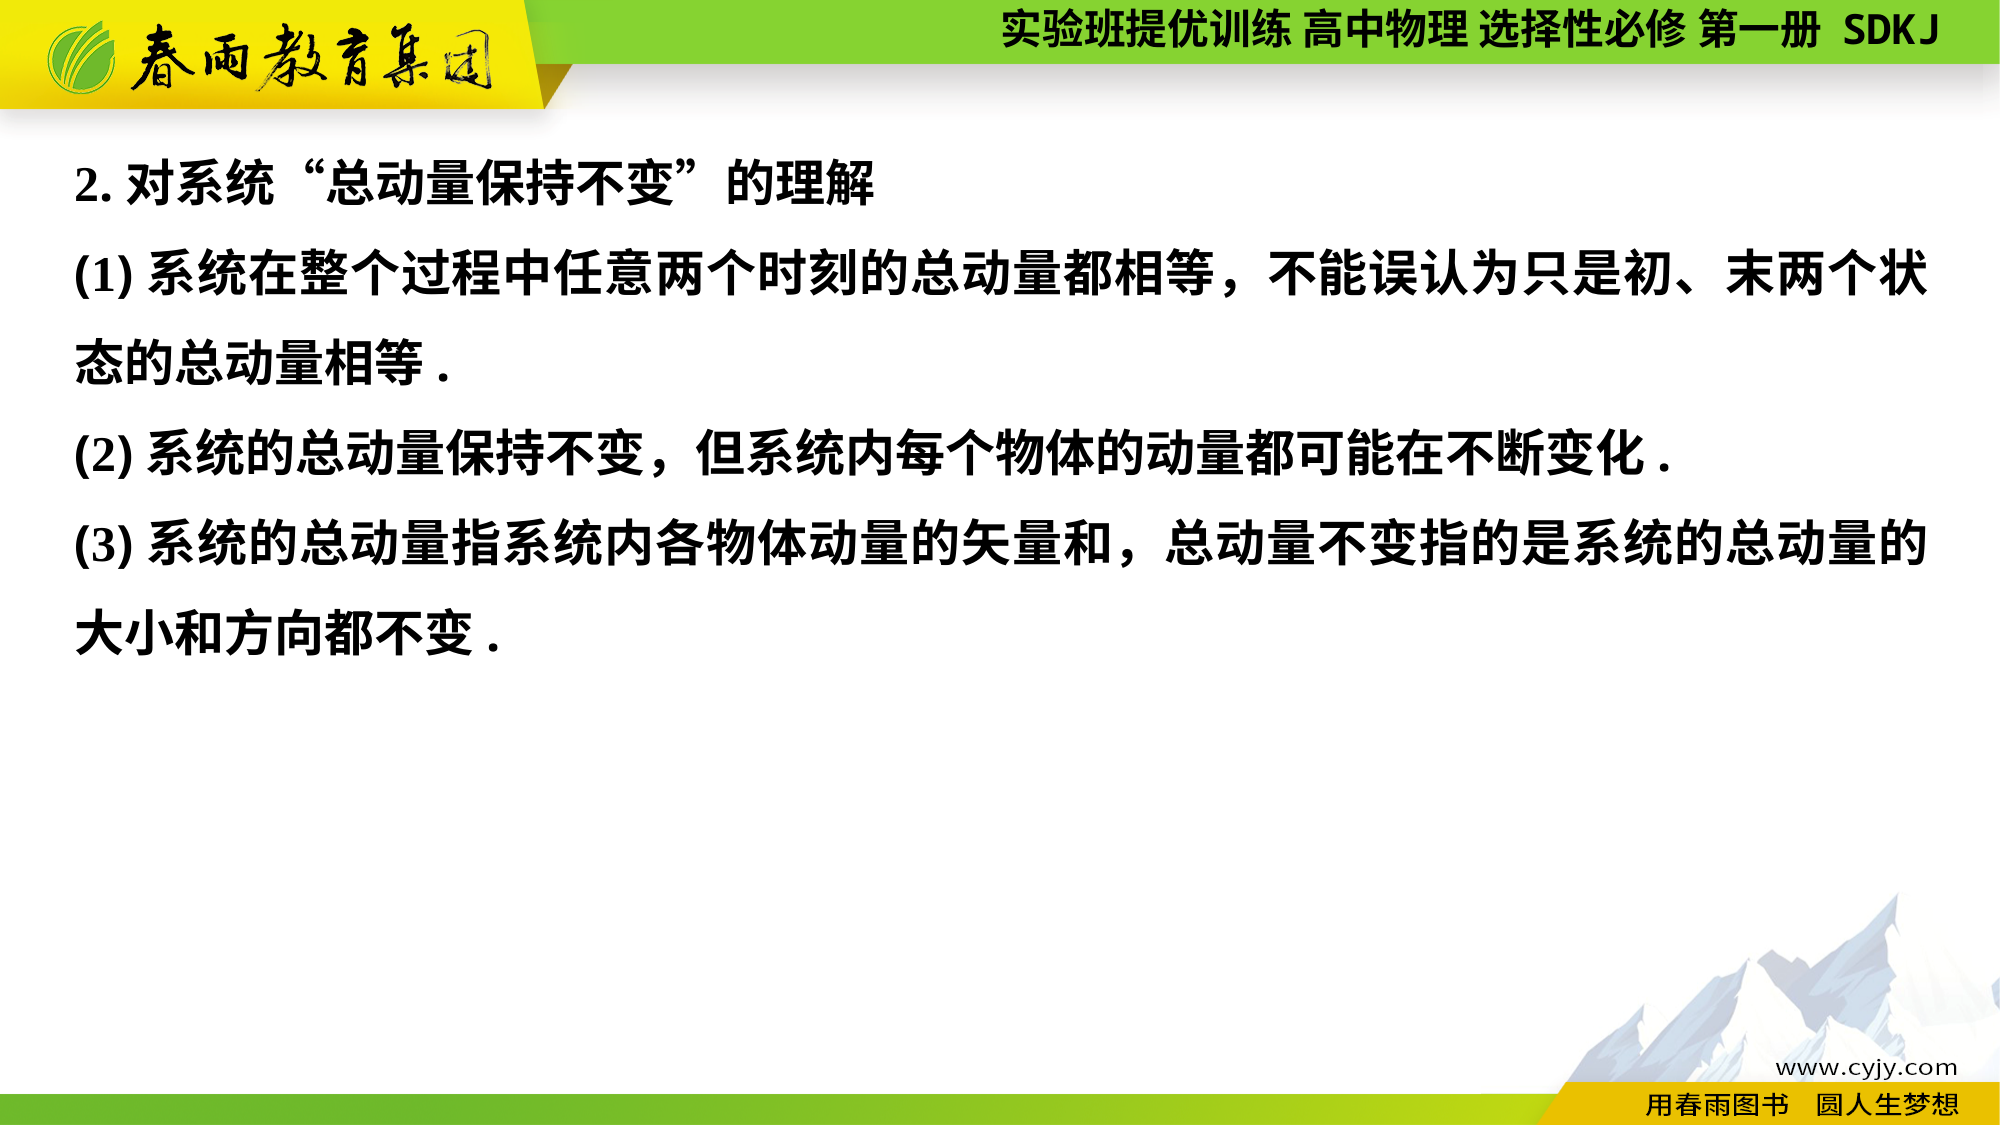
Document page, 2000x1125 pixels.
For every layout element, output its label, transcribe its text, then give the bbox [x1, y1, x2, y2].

list 2.对系统“总动量保持不变”的理解 (1)系统在整个过程中任意两个时刻的总动量都相等，不能误认为只是初、末两个状态的总动量相等. (2)系统的总动量保持不变，但系统内每个物体的动量都可能在不断变化. (3)系统的总动量指系统内各物体动量的矢量和，总动量不变指的是系统的总动量的大小和方向都不变. [59, 113, 1944, 674]
picture [0, 0, 2000, 1125]
